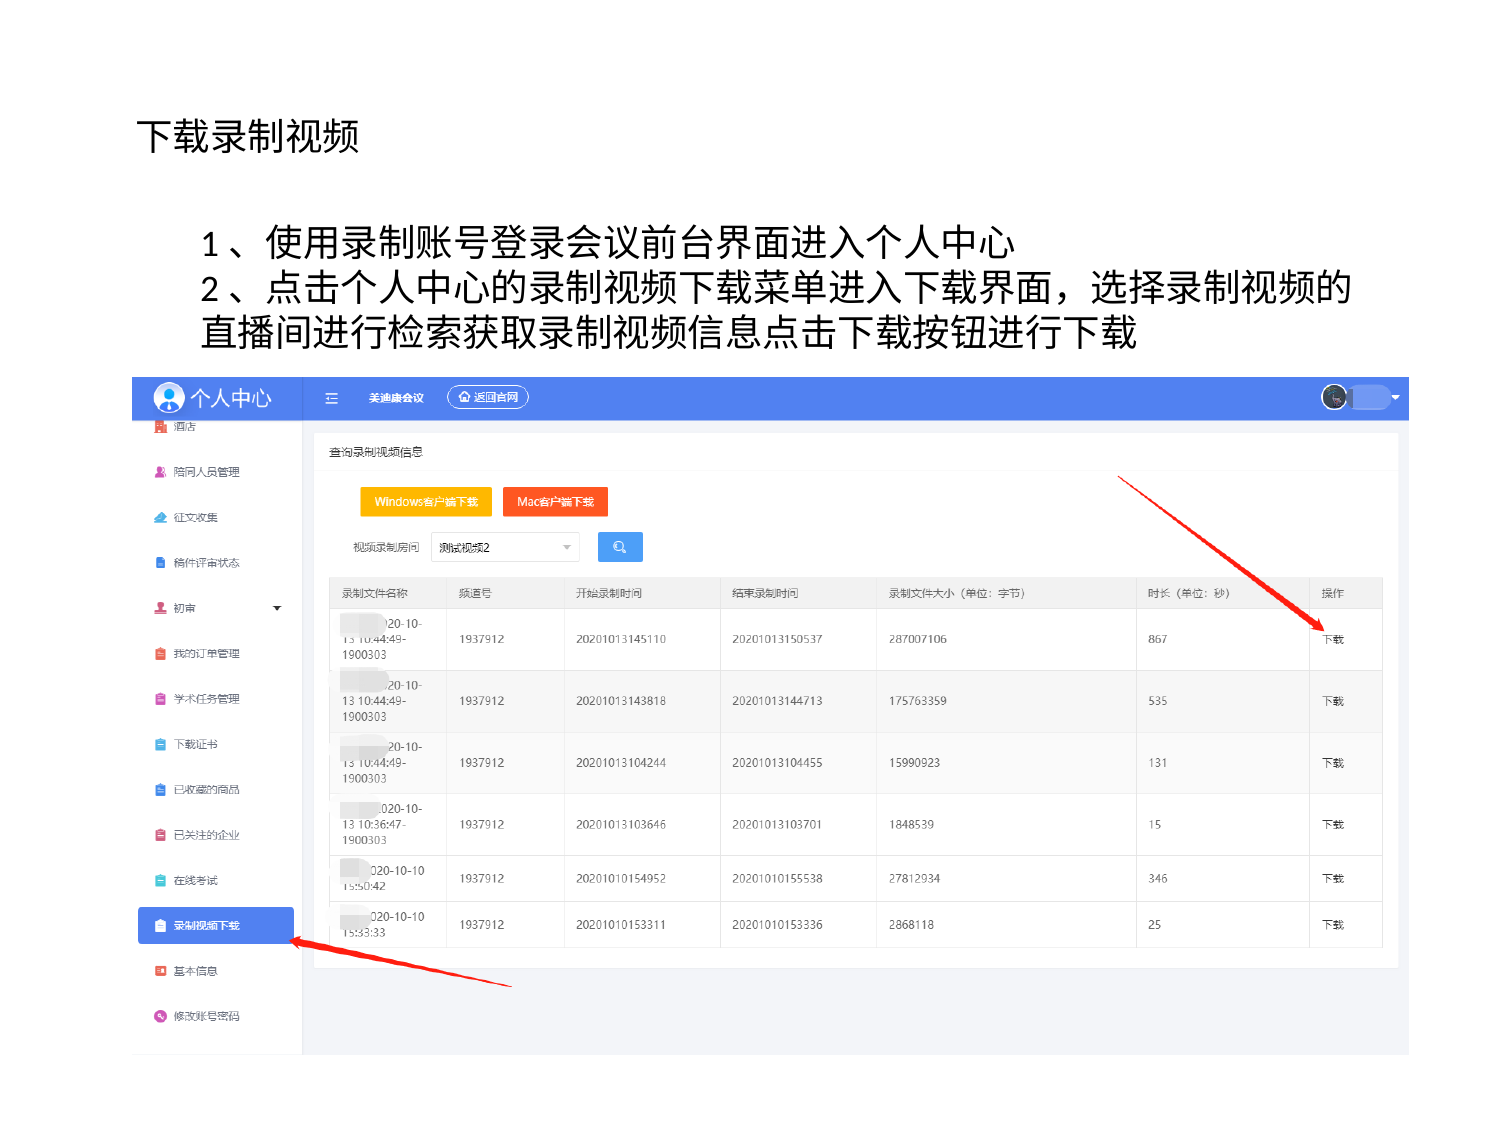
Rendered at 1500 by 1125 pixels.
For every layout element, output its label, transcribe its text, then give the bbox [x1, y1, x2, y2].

text_box 下载录制视频 [120, 105, 442, 166]
picture [132, 377, 1409, 1055]
text_box 1、使用录制账号登录会议前台界面进入个人中心 2、点击个人中心的录制视频下载菜单进入下载界面，选择录制视频的直播间进行检索获取录制视频信息点击下载按钮进行下载 [185, 211, 1394, 377]
